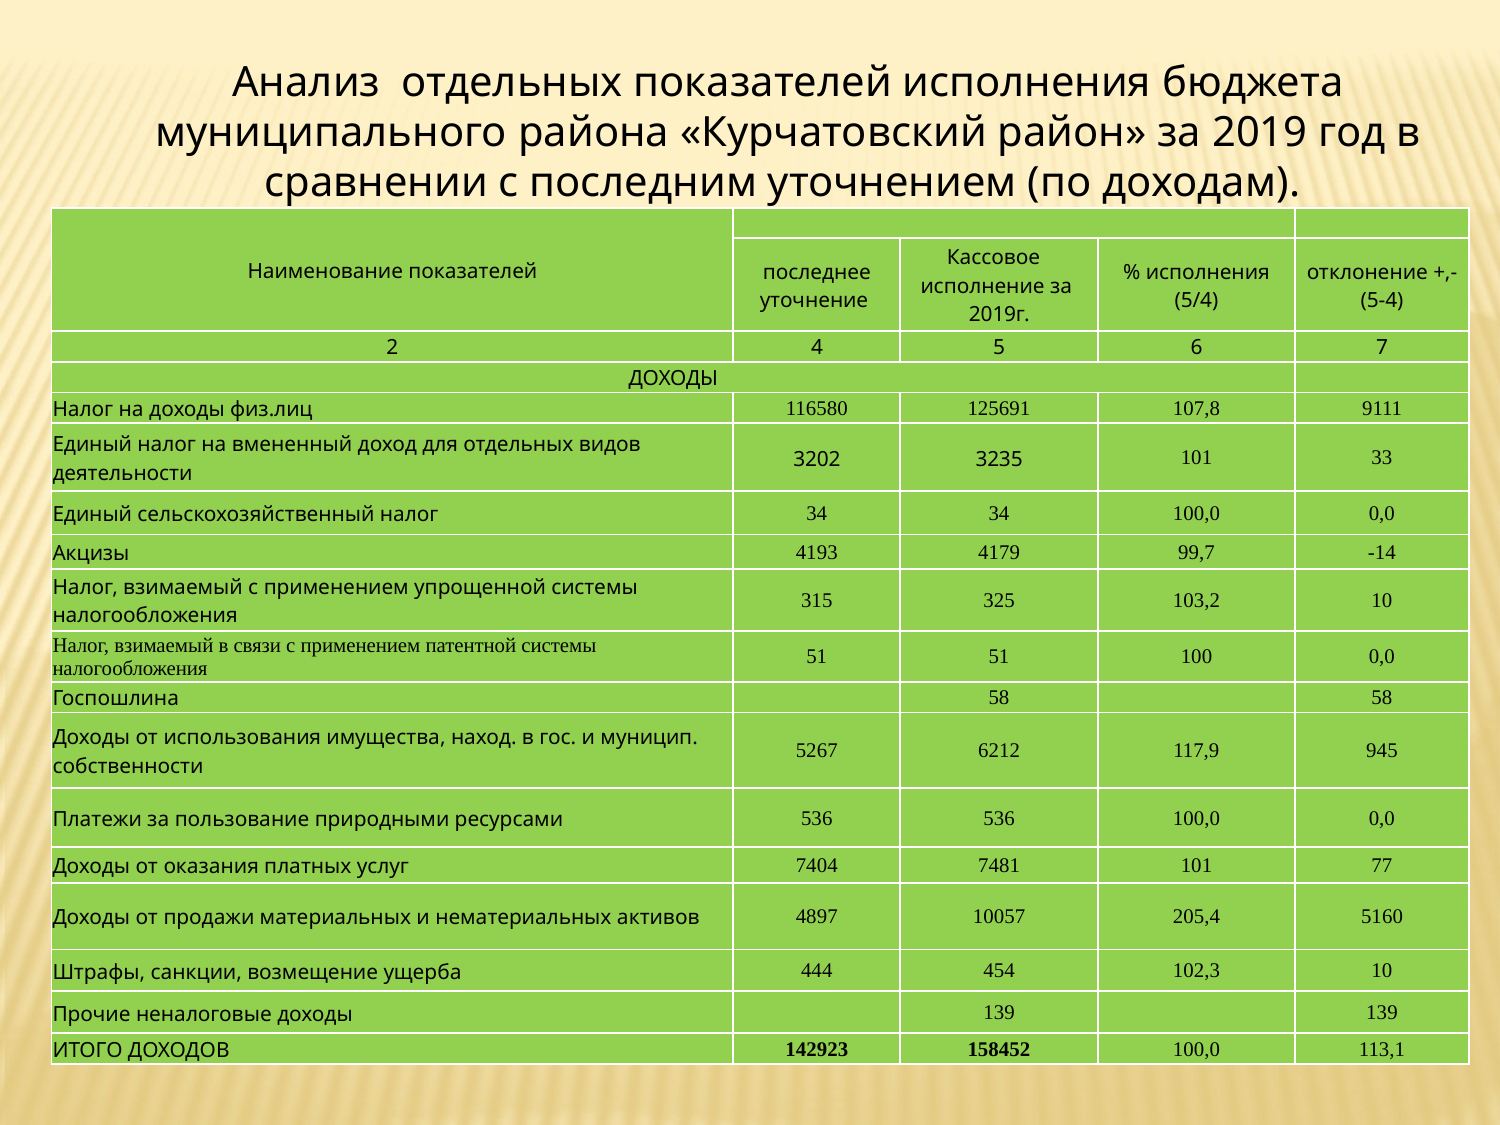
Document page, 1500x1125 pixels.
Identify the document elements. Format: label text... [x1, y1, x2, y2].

table_cell 536 [734, 789, 899, 846]
table_cell 0,0 [1296, 492, 1468, 534]
table_cell 4179 [901, 535, 1097, 568]
table_cell 142923 [734, 1034, 899, 1063]
table_cell 99,7 [1099, 535, 1294, 568]
table_cell 125691 [901, 393, 1097, 422]
table_cell 34 [734, 492, 899, 534]
table_cell 454 [901, 950, 1097, 990]
table_cell 101 [1099, 424, 1294, 490]
table_cell Единый сельскохозяйственный налог [52, 492, 732, 534]
table_cell 77 [1296, 848, 1468, 882]
table_cell 6 [1099, 332, 1294, 361]
table_cell 102,3 [1099, 950, 1294, 990]
table_header Наименование показателей [52, 209, 732, 330]
table_cell 325 [901, 570, 1097, 630]
text_box Анализ отдельных показателей исполнения бюджета муниципального района «Курчатовский район» за 2019 год в сравнении с последним уточнением (по доходам). [105, 46, 1471, 272]
table_cell 205,4 [1099, 884, 1294, 949]
table_cell 51 [734, 632, 899, 681]
table_header [1296, 209, 1468, 237]
table_cell [1099, 683, 1294, 712]
table_cell 10057 [901, 884, 1097, 949]
table_cell 9111 [1296, 393, 1468, 422]
table_cell последнее уточнение [734, 239, 899, 330]
table_cell Прочие неналоговые доходы [52, 992, 732, 1032]
table_cell 315 [734, 570, 899, 630]
picture [0, 0, 1500, 1125]
table_cell 5267 [734, 713, 899, 787]
table_cell 4897 [734, 884, 899, 949]
table_cell 3202 [734, 424, 899, 490]
table_cell 33 [1296, 424, 1468, 490]
table_cell 0,0 [1296, 789, 1468, 846]
table_cell 139 [901, 992, 1097, 1032]
table_cell 2 [52, 332, 732, 361]
table_cell 113,1 [1296, 1034, 1468, 1063]
table_cell 158452 [901, 1034, 1097, 1063]
table_cell [734, 683, 899, 712]
table_cell 7481 [901, 848, 1097, 882]
table_cell Налог на доходы физ.лиц [52, 393, 732, 422]
table_cell Единый налог на вмененный доход для отдельных видов деятельности [52, 424, 732, 490]
table_cell отклонение +,- (5-4) [1296, 239, 1468, 330]
table_cell 945 [1296, 713, 1468, 787]
table_cell Доходы от продажи материальных и нематериальных активов [52, 884, 732, 949]
table_cell Налог, взимаемый в связи с применением патентной системы налогообложения [52, 632, 732, 681]
table_cell 58 [1296, 683, 1468, 712]
table_cell Налог, взимаемый с применением упрощенной системы налогообложения [52, 570, 732, 630]
table_cell 116580 [734, 393, 899, 422]
table_cell Платежи за пользование природными ресурсами [52, 789, 732, 846]
table_cell 117,9 [1099, 713, 1294, 787]
table_cell ДОХОДЫ [52, 363, 1294, 392]
table_cell 51 [901, 632, 1097, 681]
table_cell 4193 [734, 535, 899, 568]
table_cell Госпошлина [52, 683, 732, 712]
table_cell 10 [1296, 950, 1468, 990]
table_cell 5 [901, 332, 1097, 361]
table_cell 100,0 [1099, 492, 1294, 534]
table_cell Кассовое исполнение за 2019г. [901, 239, 1097, 330]
table_cell 103,2 [1099, 570, 1294, 630]
table_cell 3235 [901, 424, 1097, 490]
table_cell -14 [1296, 535, 1468, 568]
table_cell 4 [734, 332, 899, 361]
table_cell 7404 [734, 848, 899, 882]
table_cell 0,0 [1296, 632, 1468, 681]
table_cell 58 [901, 683, 1097, 712]
table_cell 444 [734, 950, 899, 990]
table_cell Акцизы [52, 535, 732, 568]
table_cell Доходы от оказания платных услуг [52, 848, 732, 882]
table_cell Штрафы, санкции, возмещение ущерба [52, 950, 732, 990]
table_cell 101 [1099, 848, 1294, 882]
table_cell 139 [1296, 992, 1468, 1032]
table_cell 107,8 [1099, 393, 1294, 422]
table_cell [1296, 363, 1468, 392]
table_cell 5160 [1296, 884, 1468, 949]
table_cell 100,0 [1099, 1034, 1294, 1063]
table_cell 6212 [901, 713, 1097, 787]
table_cell 100,0 [1099, 789, 1294, 846]
table_cell 10 [1296, 570, 1468, 630]
table_cell ИТОГО ДОХОДОВ [52, 1034, 732, 1063]
table_cell Доходы от использования имущества, наход. в гос. и муницип. собственности [52, 713, 732, 787]
table_cell 34 [901, 492, 1097, 534]
table_header [734, 209, 1294, 237]
table_cell 536 [901, 789, 1097, 846]
table_cell 7 [1296, 332, 1468, 361]
table_cell [1099, 992, 1294, 1032]
table_cell % исполнения (5/4) [1099, 239, 1294, 330]
table_cell [734, 992, 899, 1032]
table_cell 100 [1099, 632, 1294, 681]
